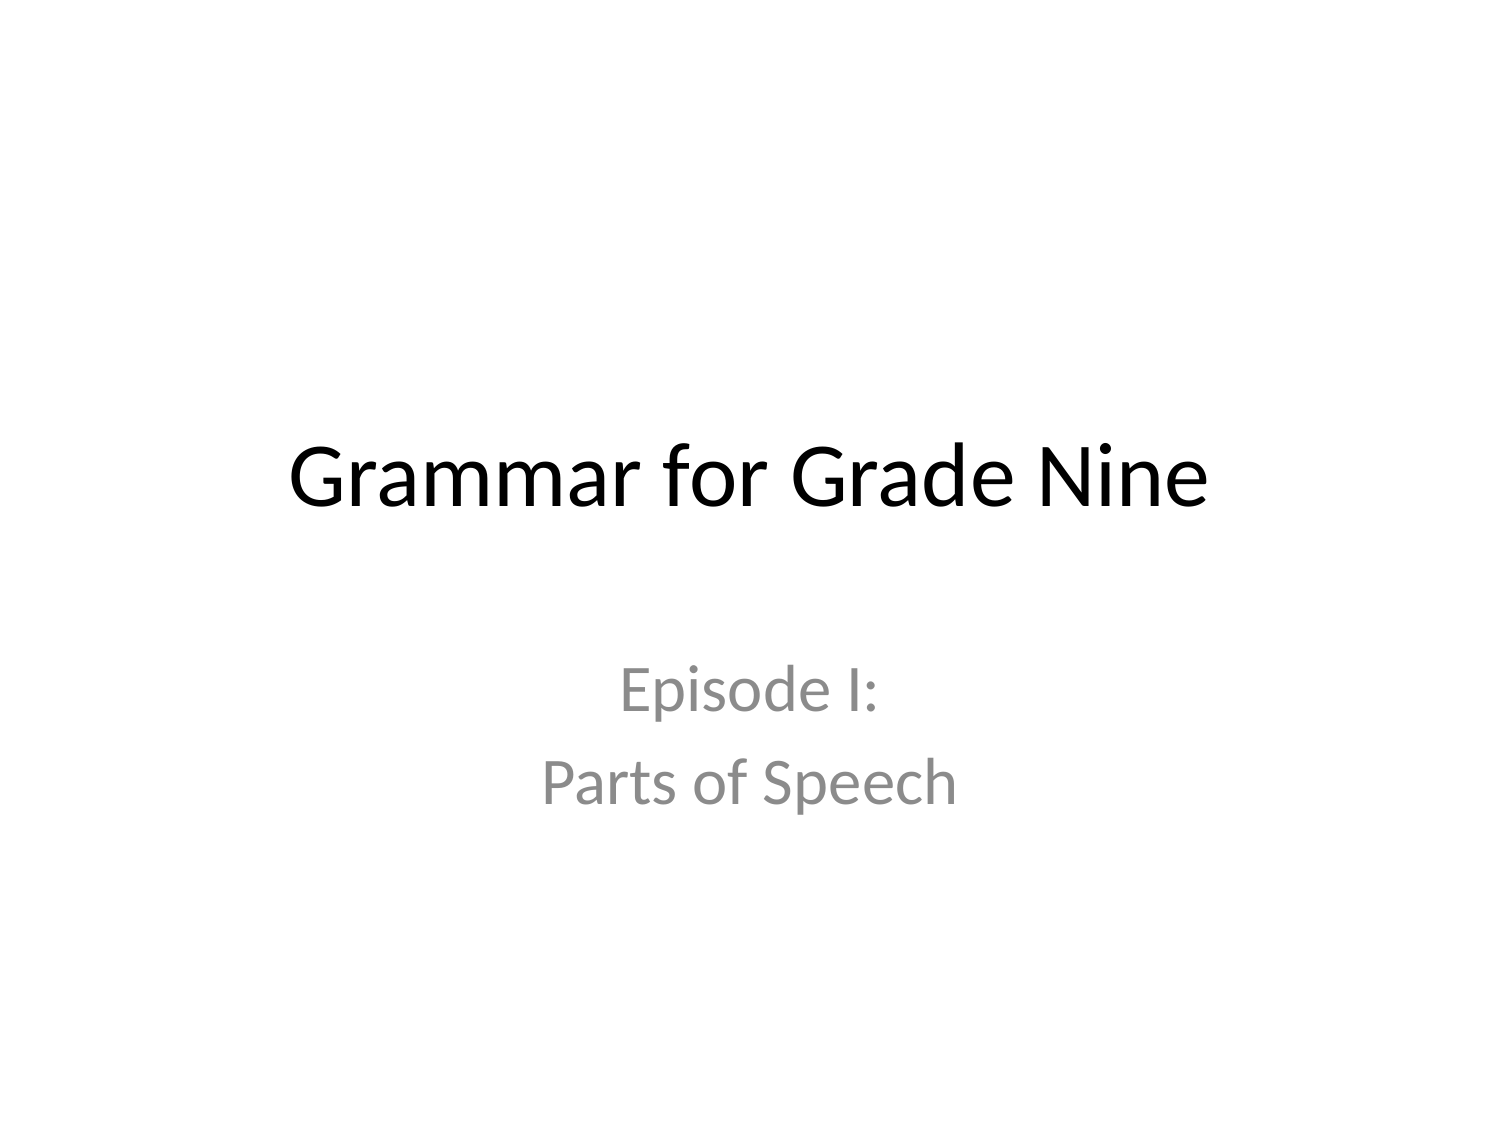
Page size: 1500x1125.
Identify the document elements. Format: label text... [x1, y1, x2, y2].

title Grammar for Grade Nine [112, 349, 1388, 591]
subtitle Episode I: Parts of Speech [225, 637, 1275, 925]
